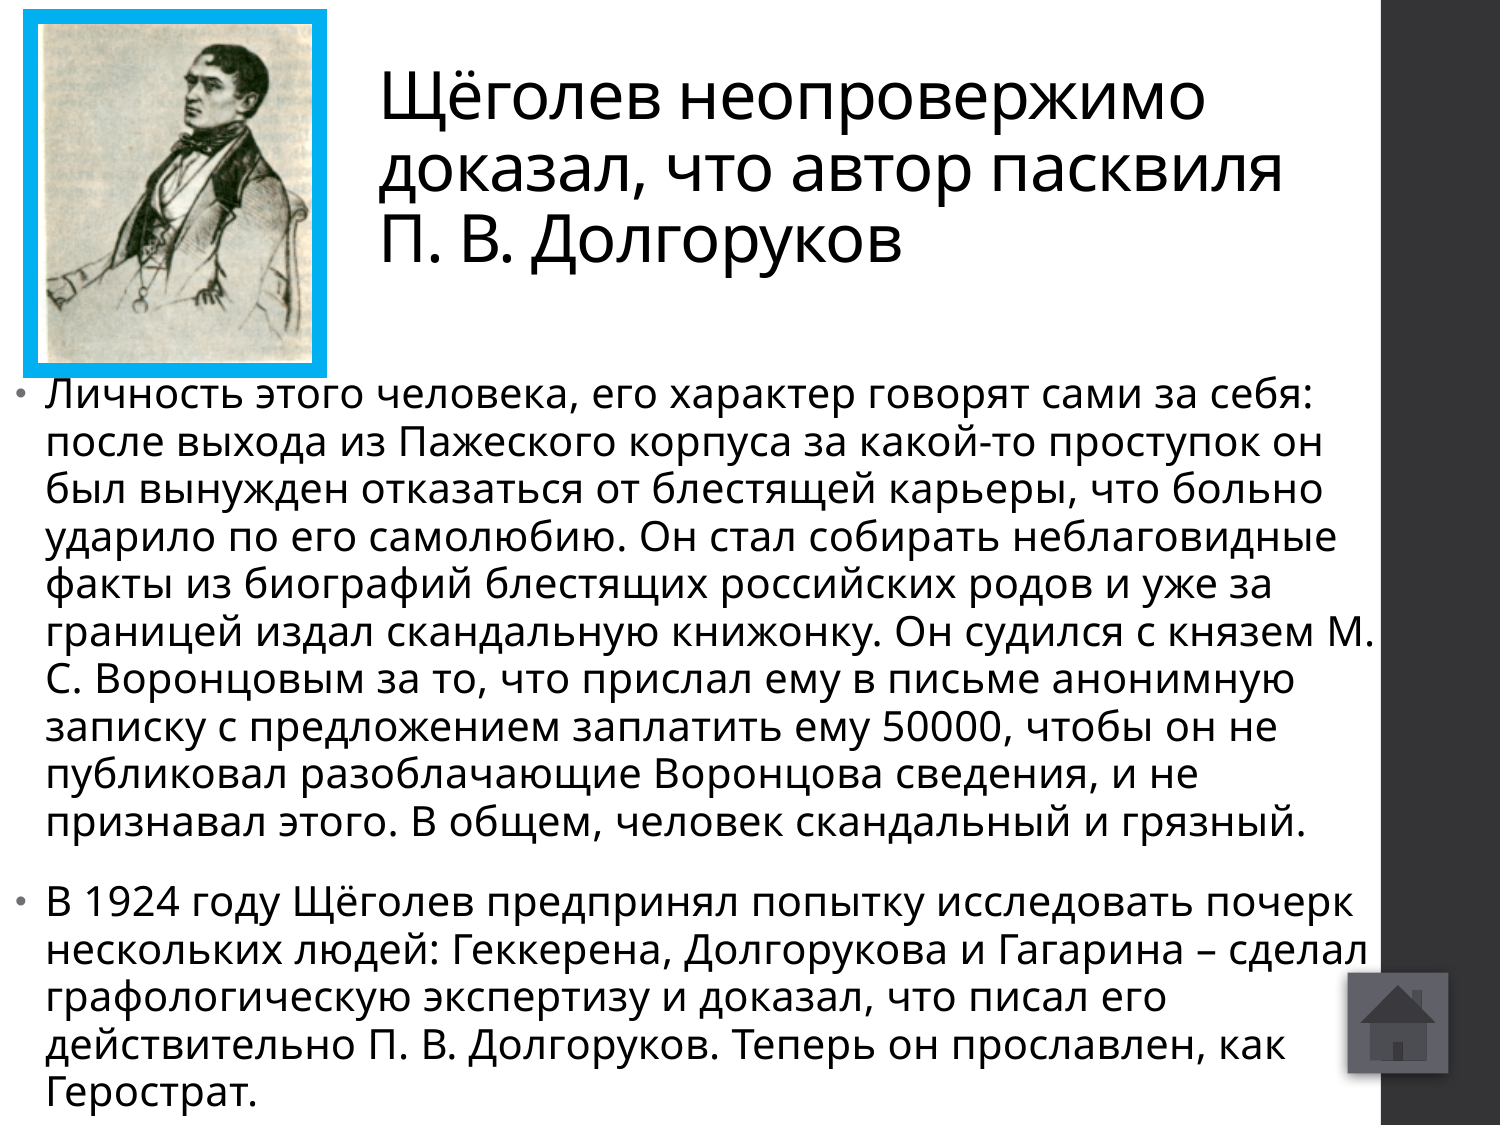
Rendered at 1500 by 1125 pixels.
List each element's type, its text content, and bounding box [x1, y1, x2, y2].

title Щёголев неопровержимо доказал, что автор пасквиля П. В. Долгоруков [363, 50, 1413, 285]
picture [39, 25, 311, 362]
text_box [1347, 972, 1449, 1074]
list Личность этого человека, его характер говорят сами за себя: после выхода из Пажеского корпуса за какой-то проступок он был вынужден отказаться от блестящей карьеры, что больно ударило по его самолюбию. Он стал собирать неблаговидные факты из биографий блестящих российских родов и уже за границей издал скандальную книжонку. Он судился с князем М. С. Воронцовым за то, что прислал ему в письме анонимную записку с предложением заплатить ему 50000, чтобы он не публиковал разоблачающие Воронцова сведения, и не признавал этого. В общем, человек скандальный и грязный. В 1924 году Щёголев предпринял попытку исследовать почерк нескольких людей: Геккерена, Долгорукова и Гагарина – сделал графологическую экспертизу и доказал, что писал его действительно П. В. Долгоруков. Теперь он прославлен, как Герострат. [0, 363, 1413, 1000]
